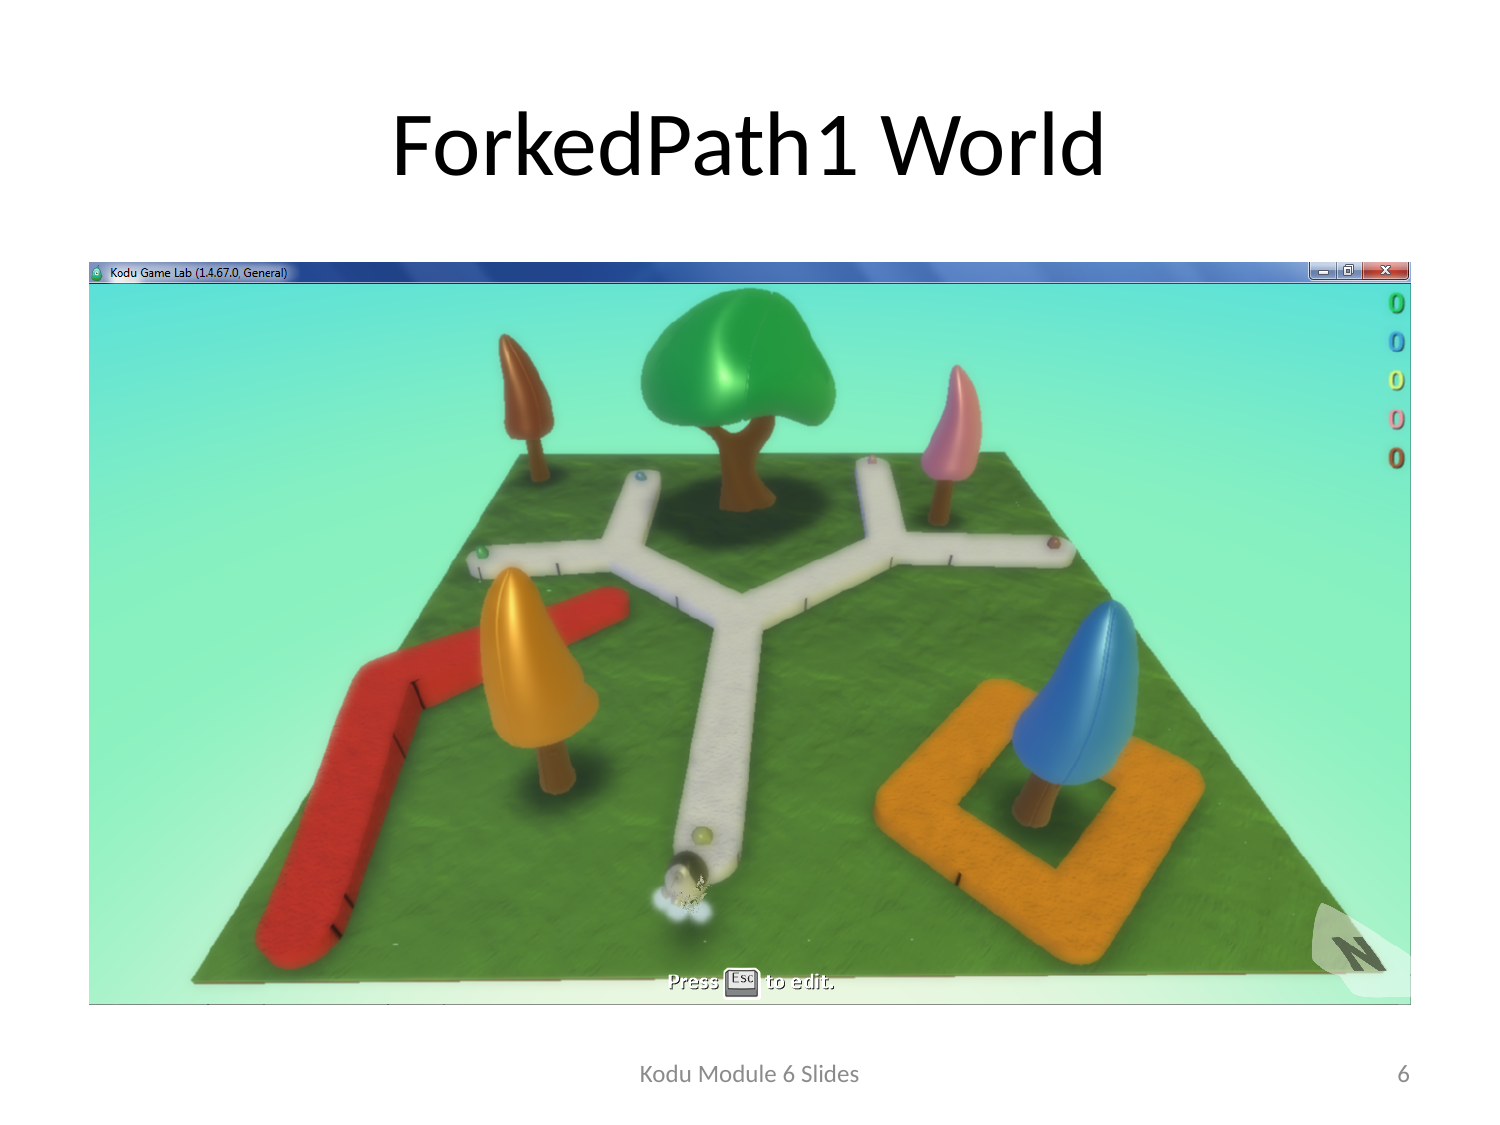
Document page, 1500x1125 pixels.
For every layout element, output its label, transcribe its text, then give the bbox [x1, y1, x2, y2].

slide_number 6 [1074, 1042, 1425, 1103]
title ForkedPath1 World [75, 45, 1425, 233]
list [89, 262, 1411, 1006]
footer Kodu Module 6 Slides [512, 1042, 988, 1103]
